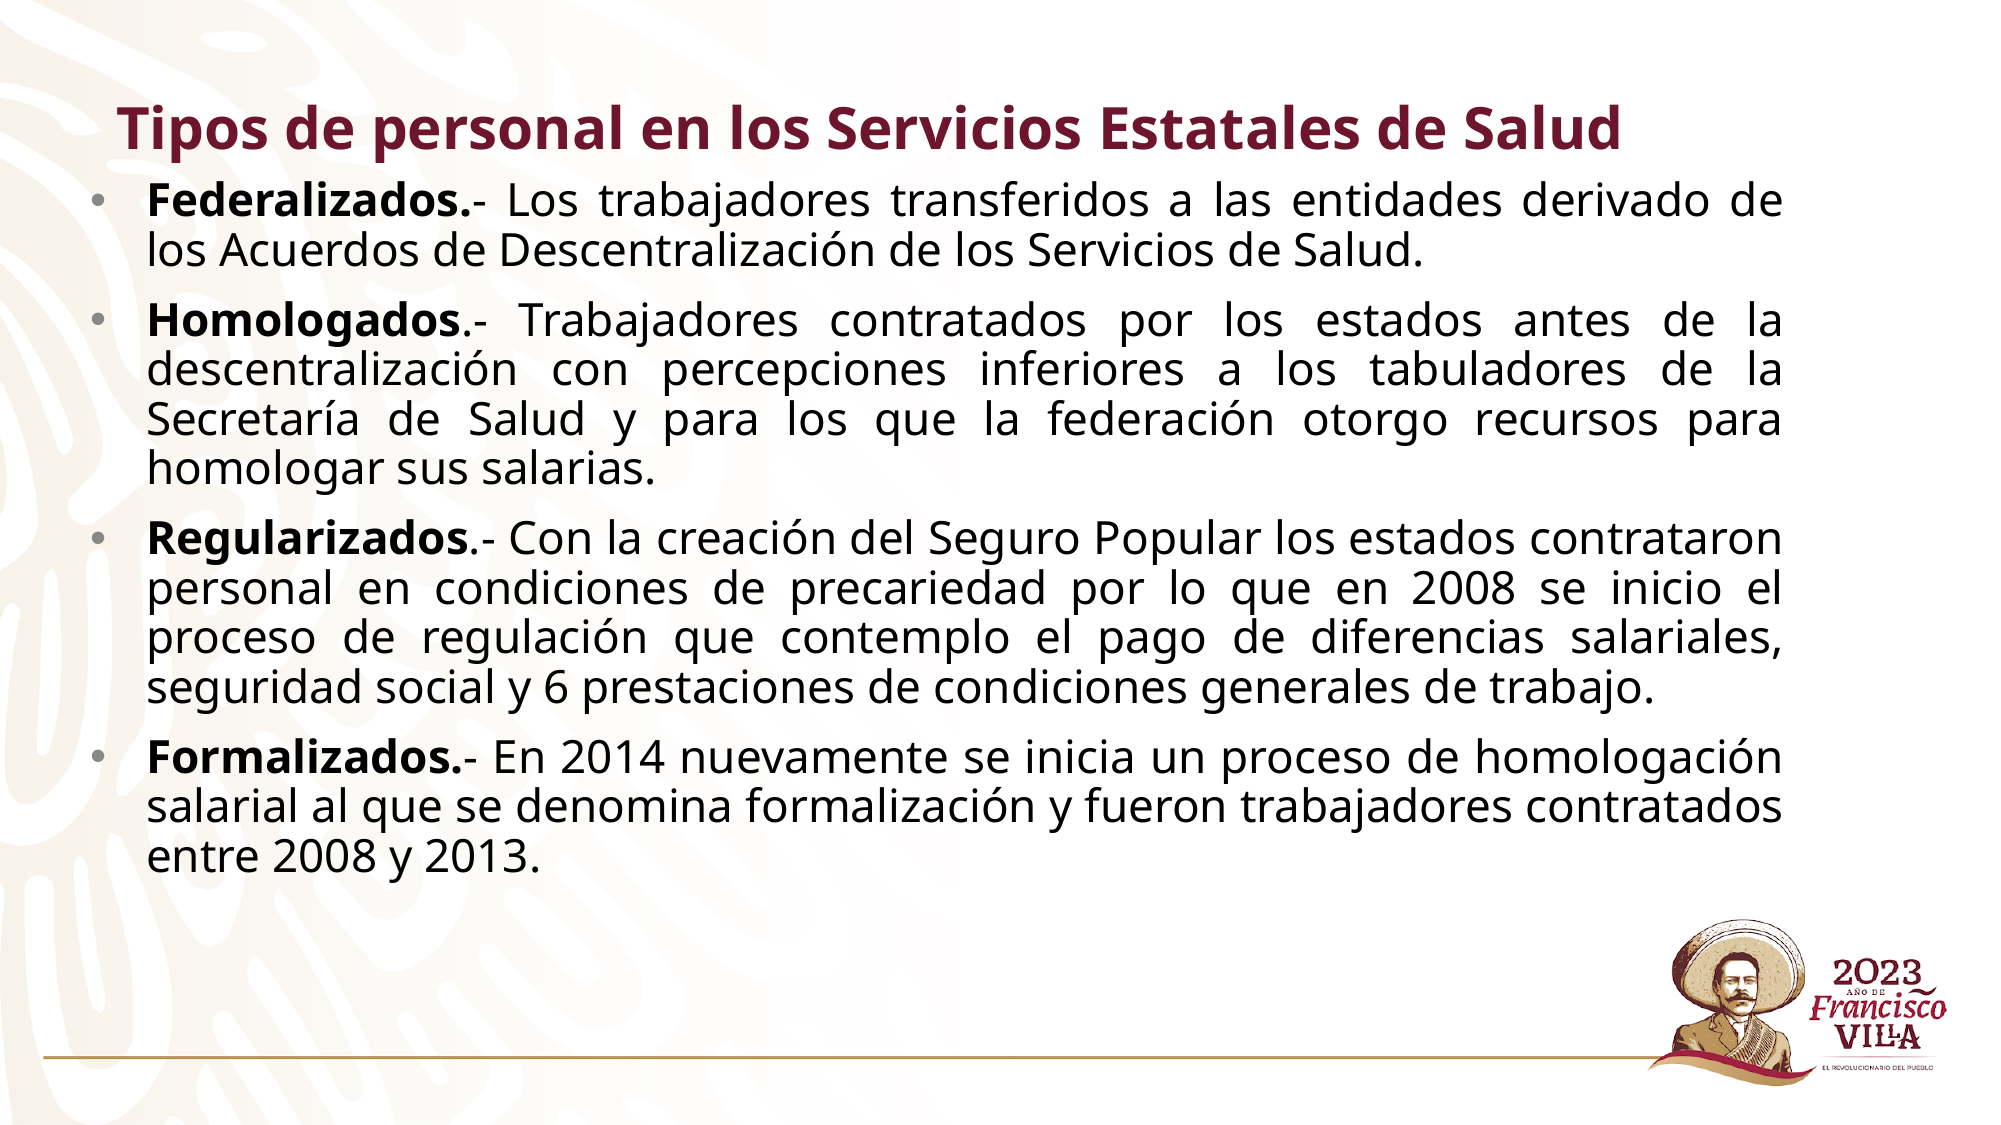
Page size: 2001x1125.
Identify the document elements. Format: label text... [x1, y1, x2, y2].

text_box Federalizados.- Los trabajadores transferidos a las entidades derivado de los Acuerdos de Descentralización de los Servicios de Salud. Homologados.- Trabajadores contratados por los estados antes de la descentralización con percepciones inferiores a los tabuladores de la Secretaría de Salud y para los que la federación otorgo recursos para homologar sus salarias. Regularizados.- Con la creación del Seguro Popular los estados contrataron personal en condiciones de precariedad por lo que en 2008 se inicio el proceso de regulación que contemplo el pago de diferencias salariales, seguridad social y 6 prestaciones de condiciones generales de trabajo. Formalizados.- En 2014 nuevamente se inicia un proceso de homologación salarial al que se denomina formalización y fueron trabajadores contratados entre 2008 y 2013. [74, 169, 1800, 773]
title Tipos de personal en los Servicios Estatales de Salud [100, 70, 1775, 169]
picture [0, 0, 2001, 1125]
